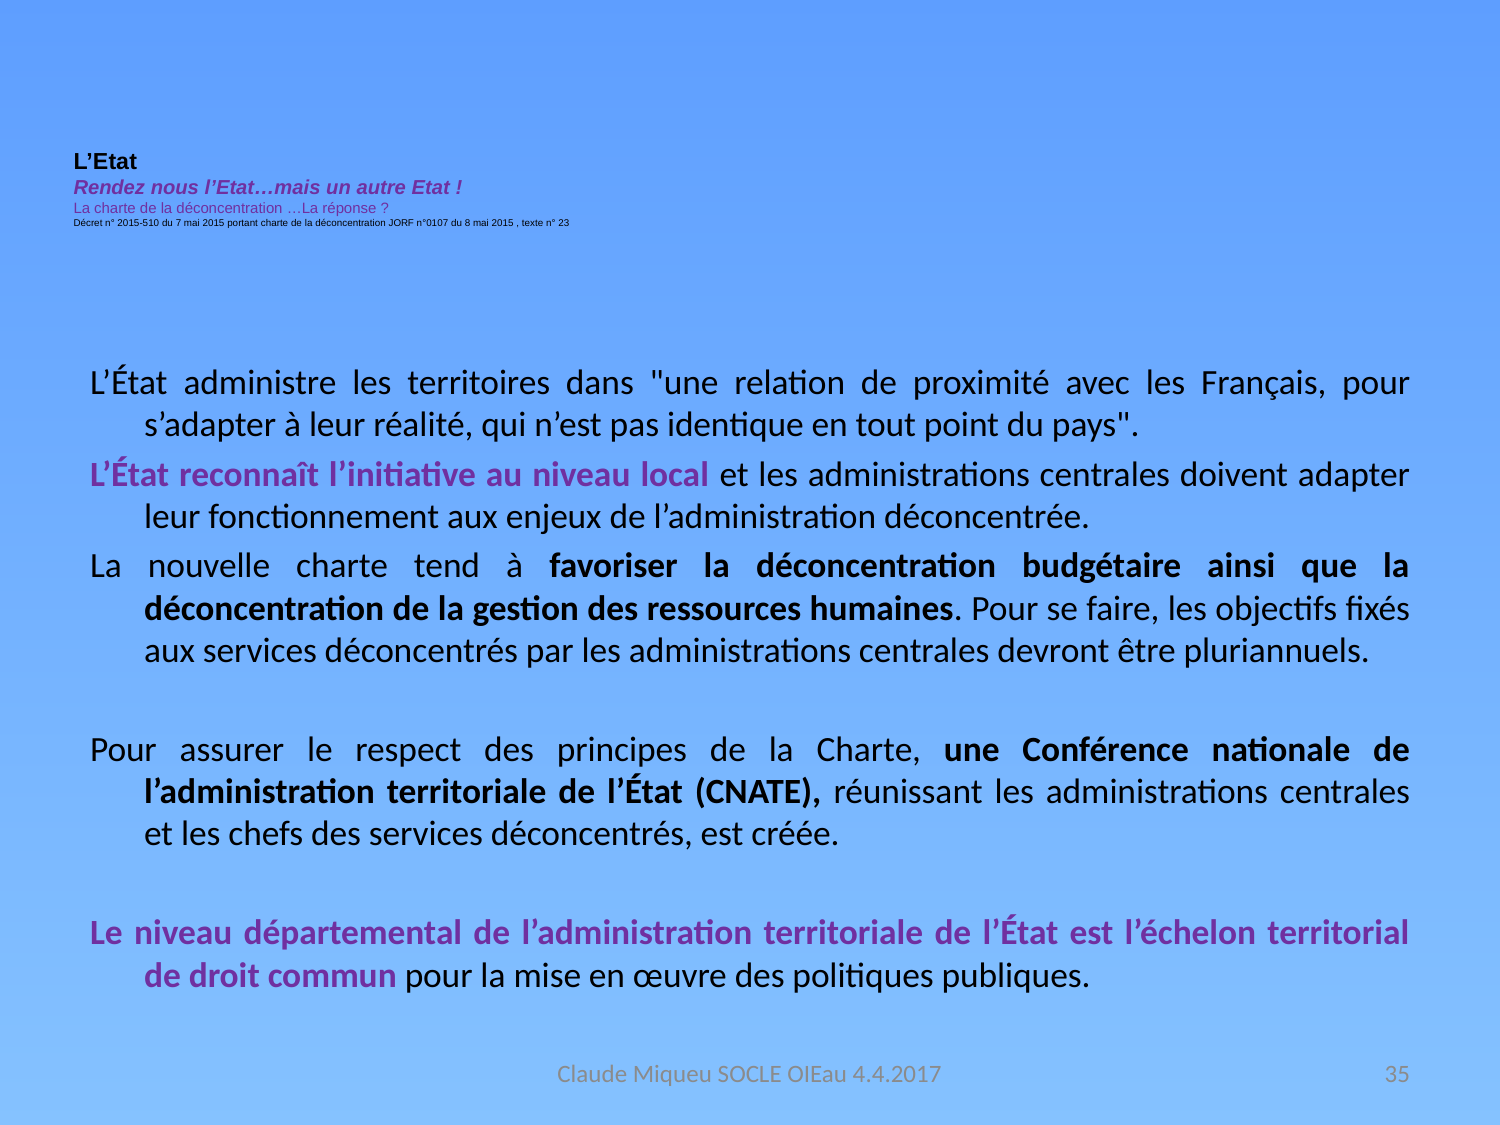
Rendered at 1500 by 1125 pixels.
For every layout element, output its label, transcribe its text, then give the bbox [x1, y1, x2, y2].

slide_number 35 [1074, 1042, 1425, 1103]
list L’État administre les territoires dans "une relation de proximité avec les Français, pour s’adapter à leur réalité, qui n’est pas identique en tout point du pays". L’État reconnaît l’initiative au niveau local et les administrations centrales doivent adapter leur fonctionnement aux enjeux de l’administration déconcentrée. La nouvelle charte tend à favoriser la déconcentration budgétaire ainsi que la déconcentration de la gestion des ressources humaines. Pour se faire, les objectifs fixés aux services déconcentrés par les administrations centrales devront être pluriannuels. Pour assurer le respect des principes de la Charte, une Conférence nationale de l’administration territoriale de l’État (CNATE), réunissant les administrations centrales et les chefs des services déconcentrés, est créée. Le niveau départemental de l’administration territoriale de l’État est l’échelon territorial de droit commun pour la mise en œuvre des politiques publiques. [75, 351, 1425, 1055]
title L’Etat Rendez nous l’Etat…mais un autre Etat ! La charte de la déconcentration …La réponse ? Décret n° 2015-510 du 7 mai 2015 portant charte de la déconcentration JORF n°0107 du 8 mai 2015 , texte n° 23 [58, 58, 1454, 317]
footer Claude Miqueu SOCLE OIEau 4.4.2017 [512, 1042, 988, 1103]
